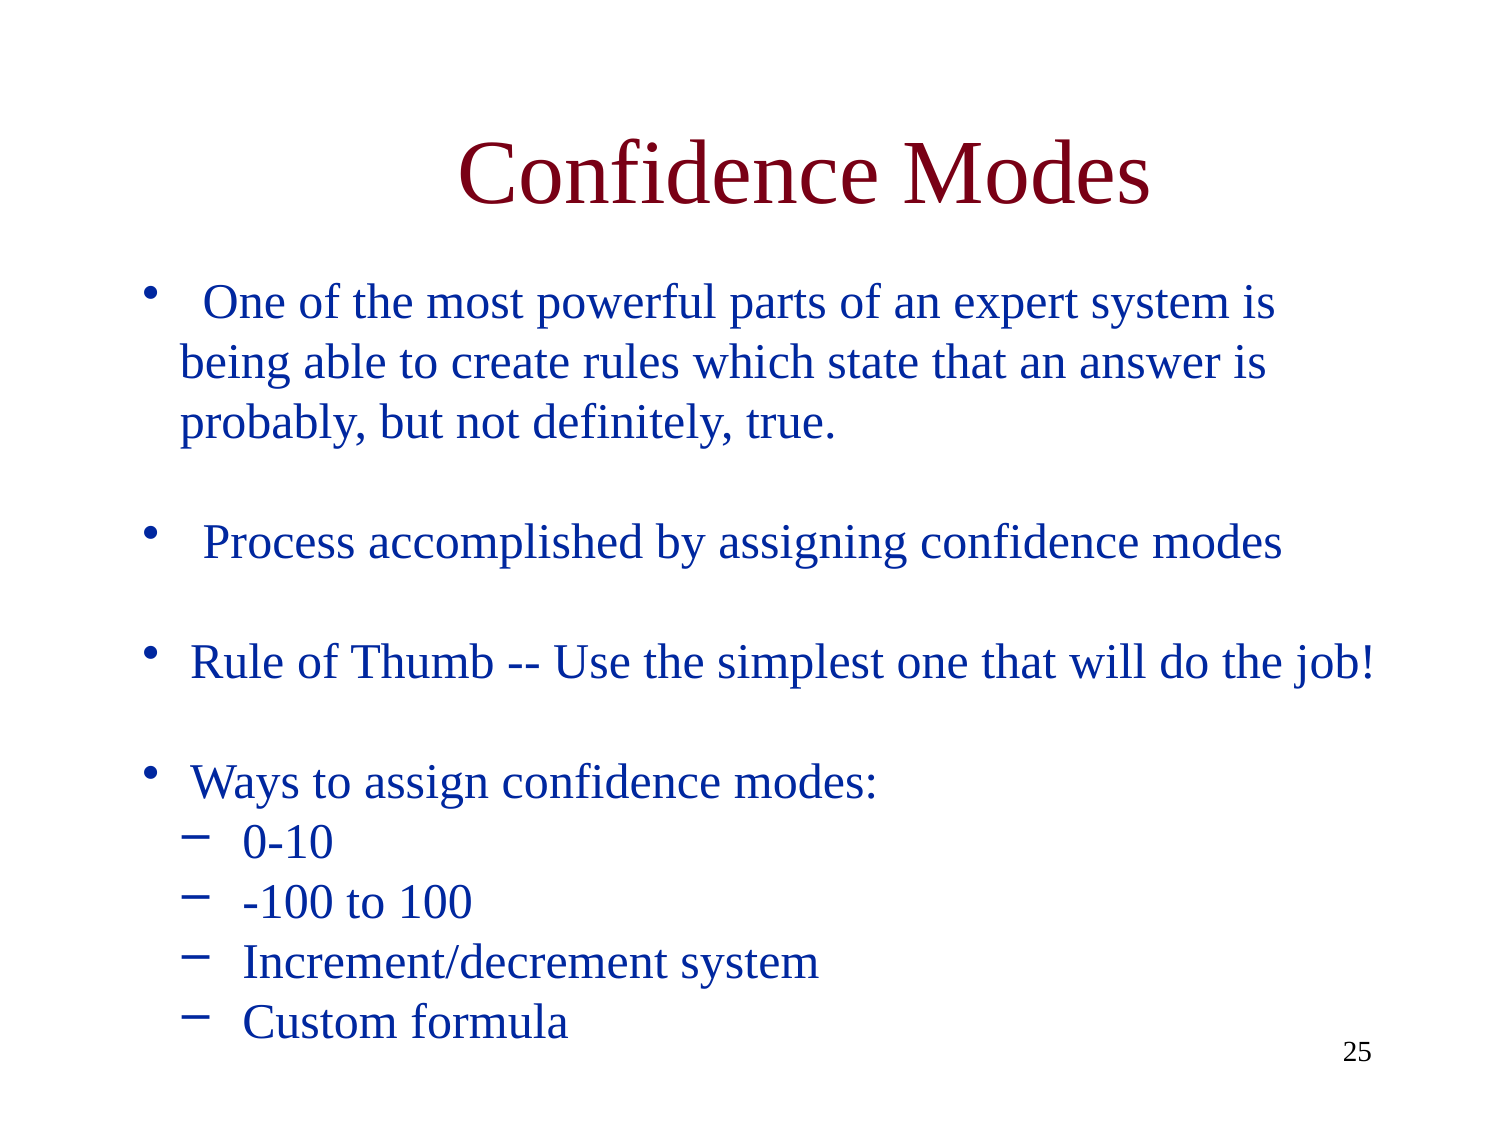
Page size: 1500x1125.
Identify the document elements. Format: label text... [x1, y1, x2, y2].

text_box One of the most powerful parts of an expert system is being able to create rules which state that an answer is probably, but not definitely, true. Process accomplished by assigning confidence modes Rule of Thumb -- Use the simplest one that will do the job! Ways to assign confidence modes: 0-10 -100 to 100 Increment/decrement system Custom formula [127, 260, 1392, 1056]
slide_number 25 [1074, 1024, 1388, 1101]
title Confidence Modes [184, 72, 1427, 262]
